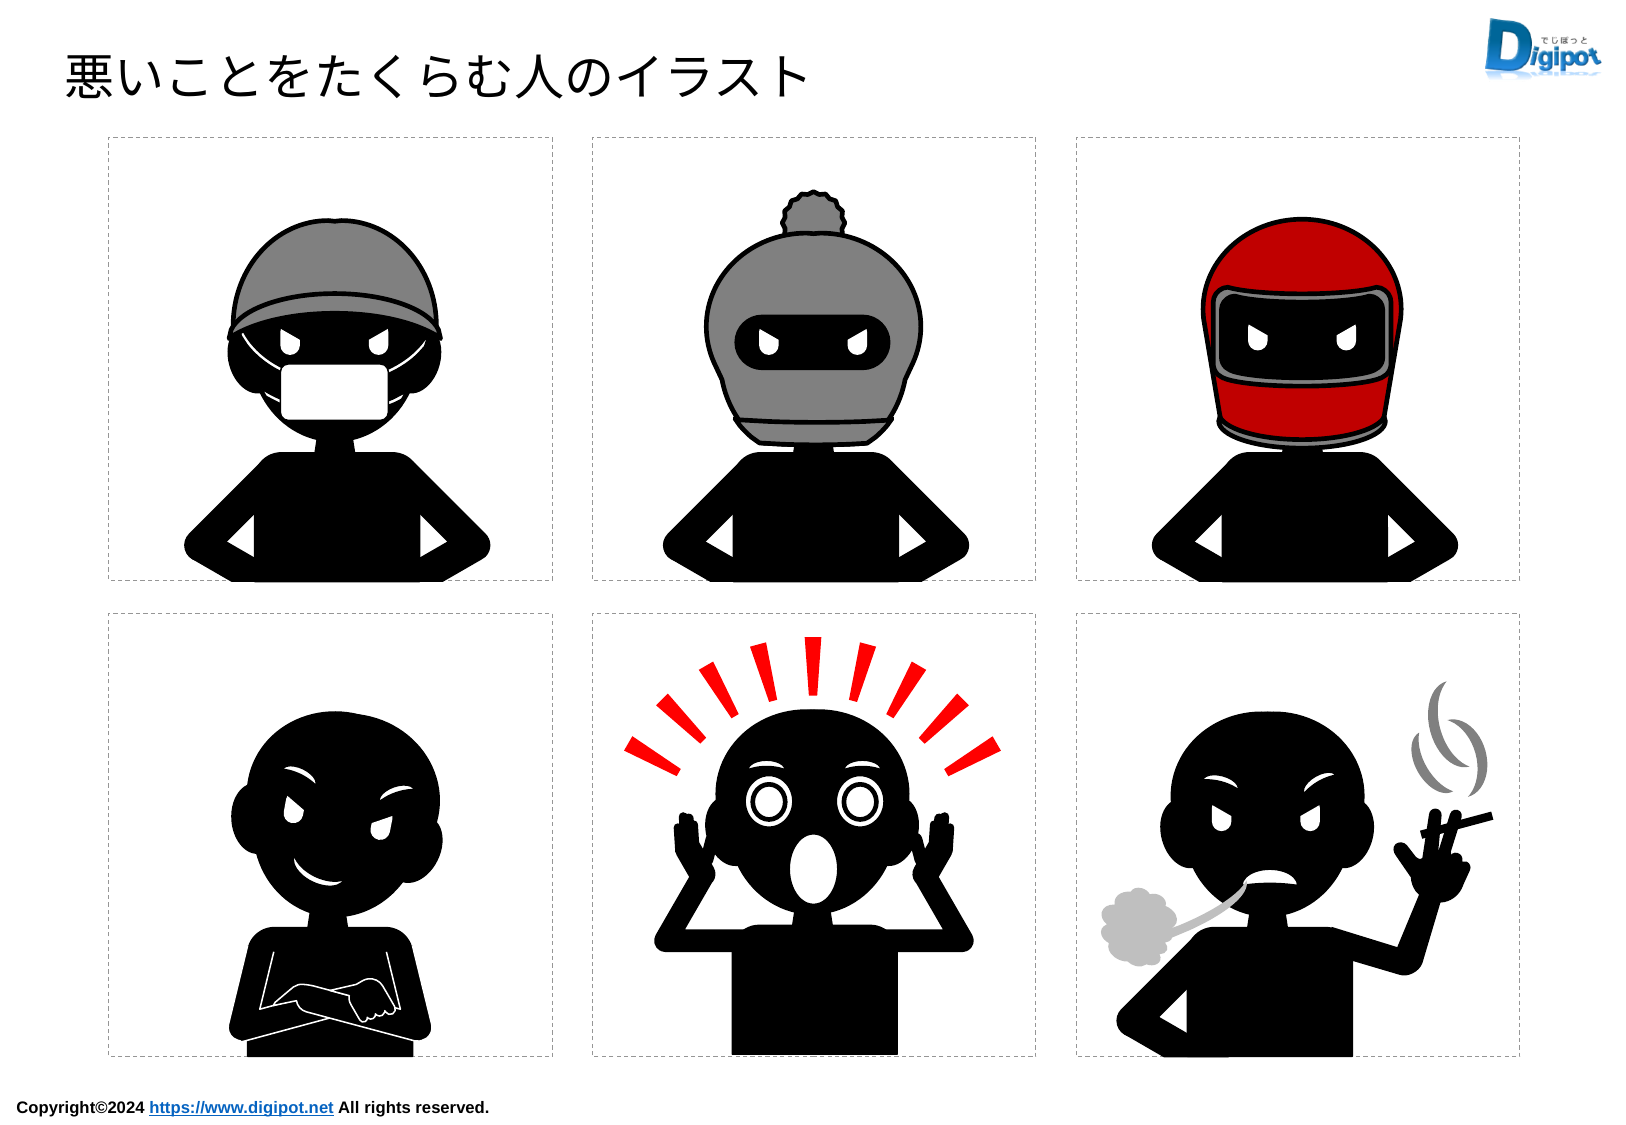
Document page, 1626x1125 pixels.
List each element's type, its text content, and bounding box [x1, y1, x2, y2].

text_box 悪いことをたくらむ人のイラスト [49, 38, 829, 113]
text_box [234, 712, 445, 1057]
picture [1485, 18, 1602, 82]
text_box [648, 191, 946, 604]
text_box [1137, 219, 1435, 604]
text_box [169, 220, 467, 604]
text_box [624, 637, 1001, 1054]
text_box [1100, 683, 1494, 1059]
